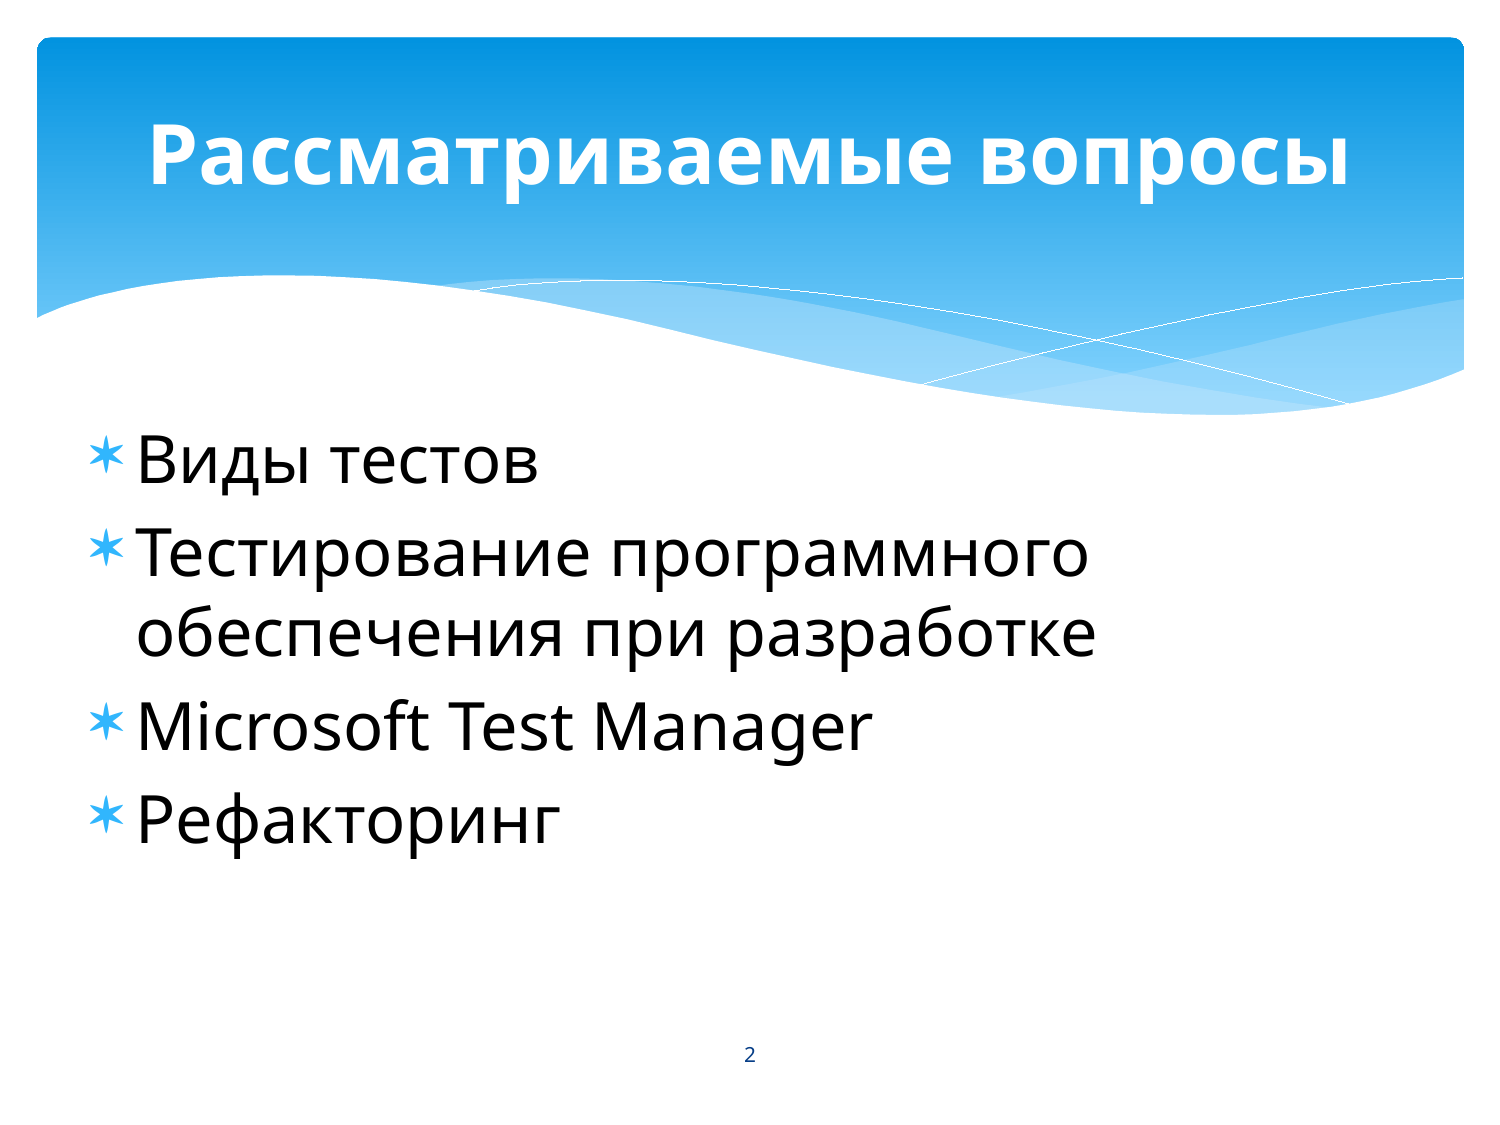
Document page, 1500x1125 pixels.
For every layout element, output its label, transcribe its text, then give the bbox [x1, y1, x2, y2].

list Виды тестов Тестирование программного обеспечения при разработке Microsoft Test Manager Рефакторинг [75, 408, 1425, 1005]
title Рассматриваемые вопросы [75, 0, 1425, 303]
slide_number 2 [654, 1025, 846, 1086]
